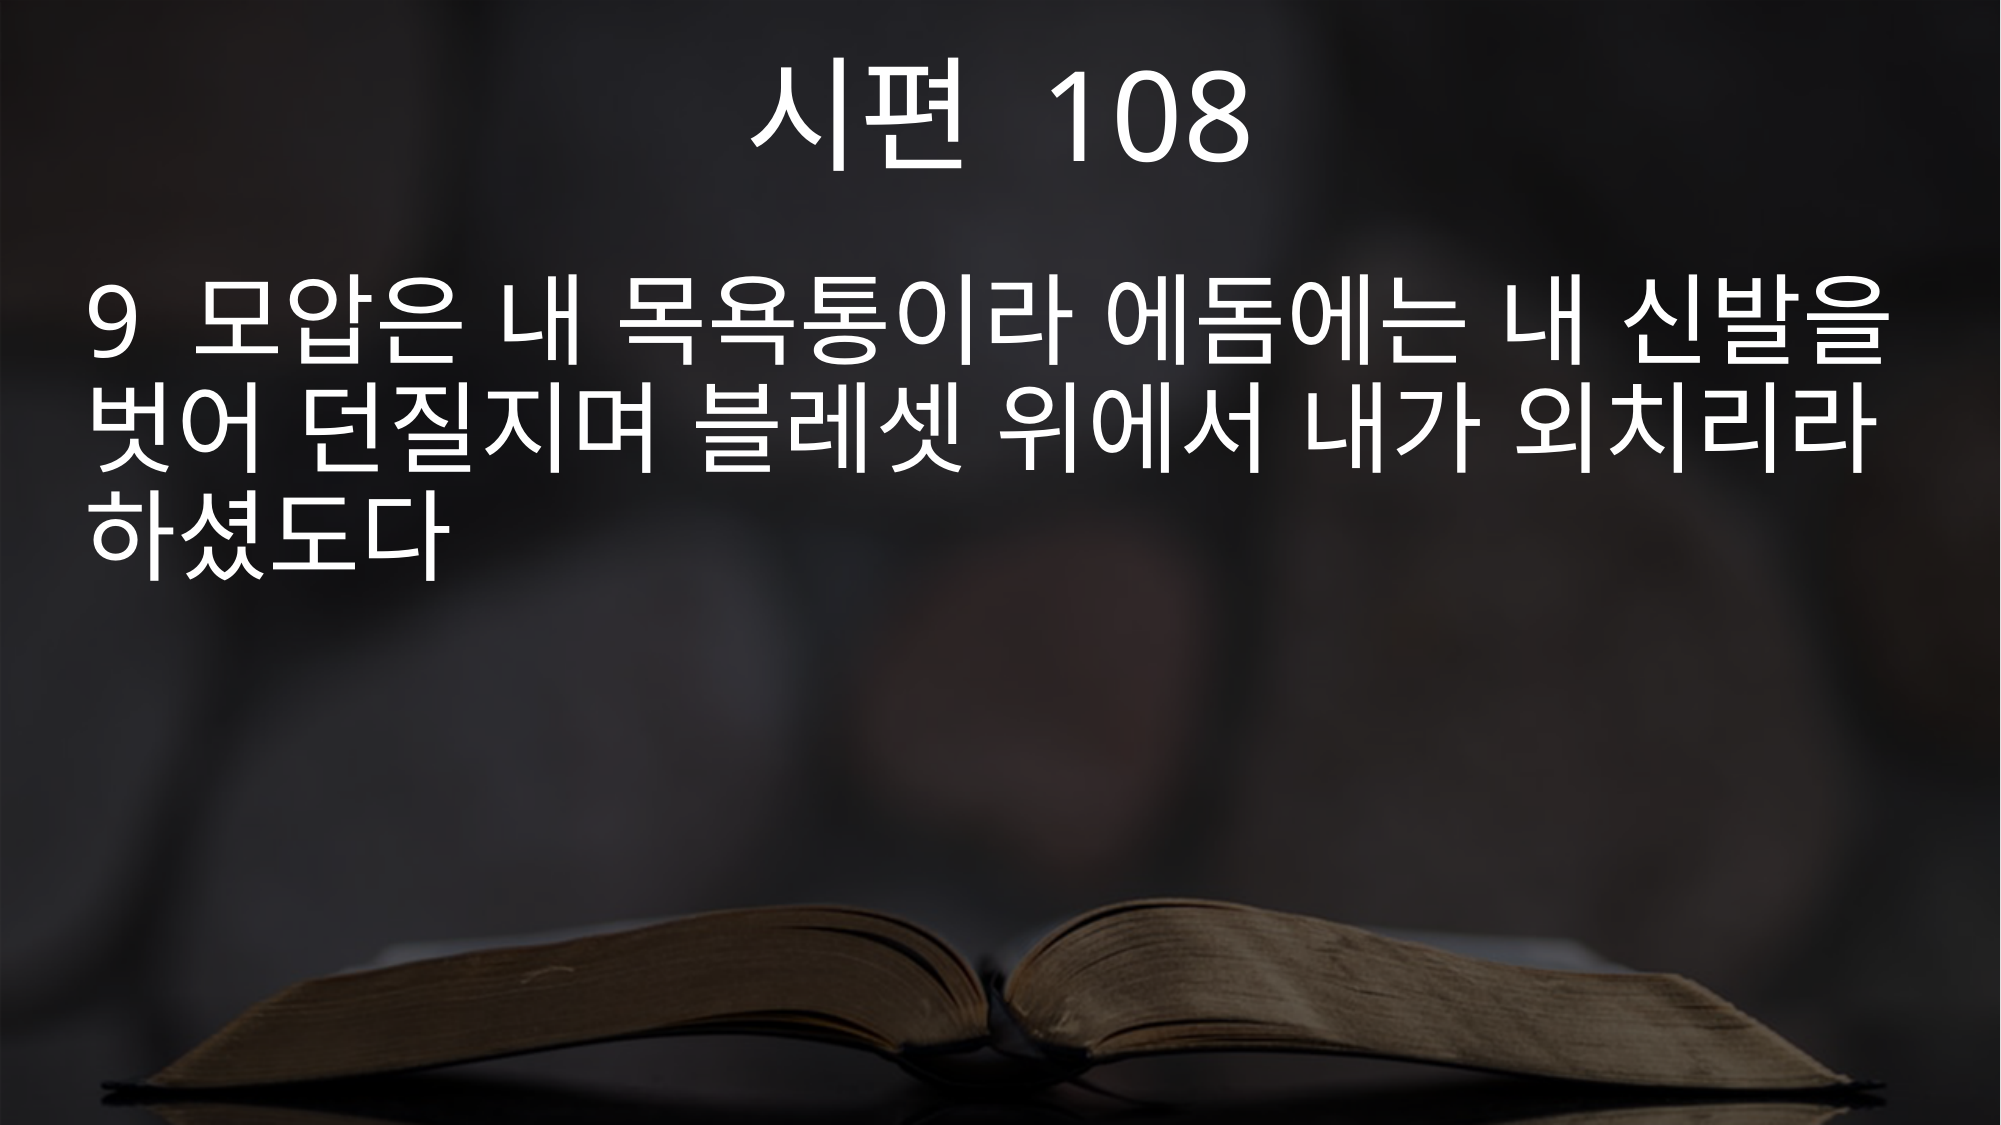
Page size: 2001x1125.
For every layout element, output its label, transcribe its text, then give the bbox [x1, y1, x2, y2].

picture [0, 0, 2001, 1125]
footer 시편 108 [0, 32, 2000, 192]
list 9 모압은 내 목욕통이라 에돔에는 내 신발을 벗어 던질지며 블레셋 위에서 내가 외치리라 하셨도다 [69, 263, 1953, 423]
